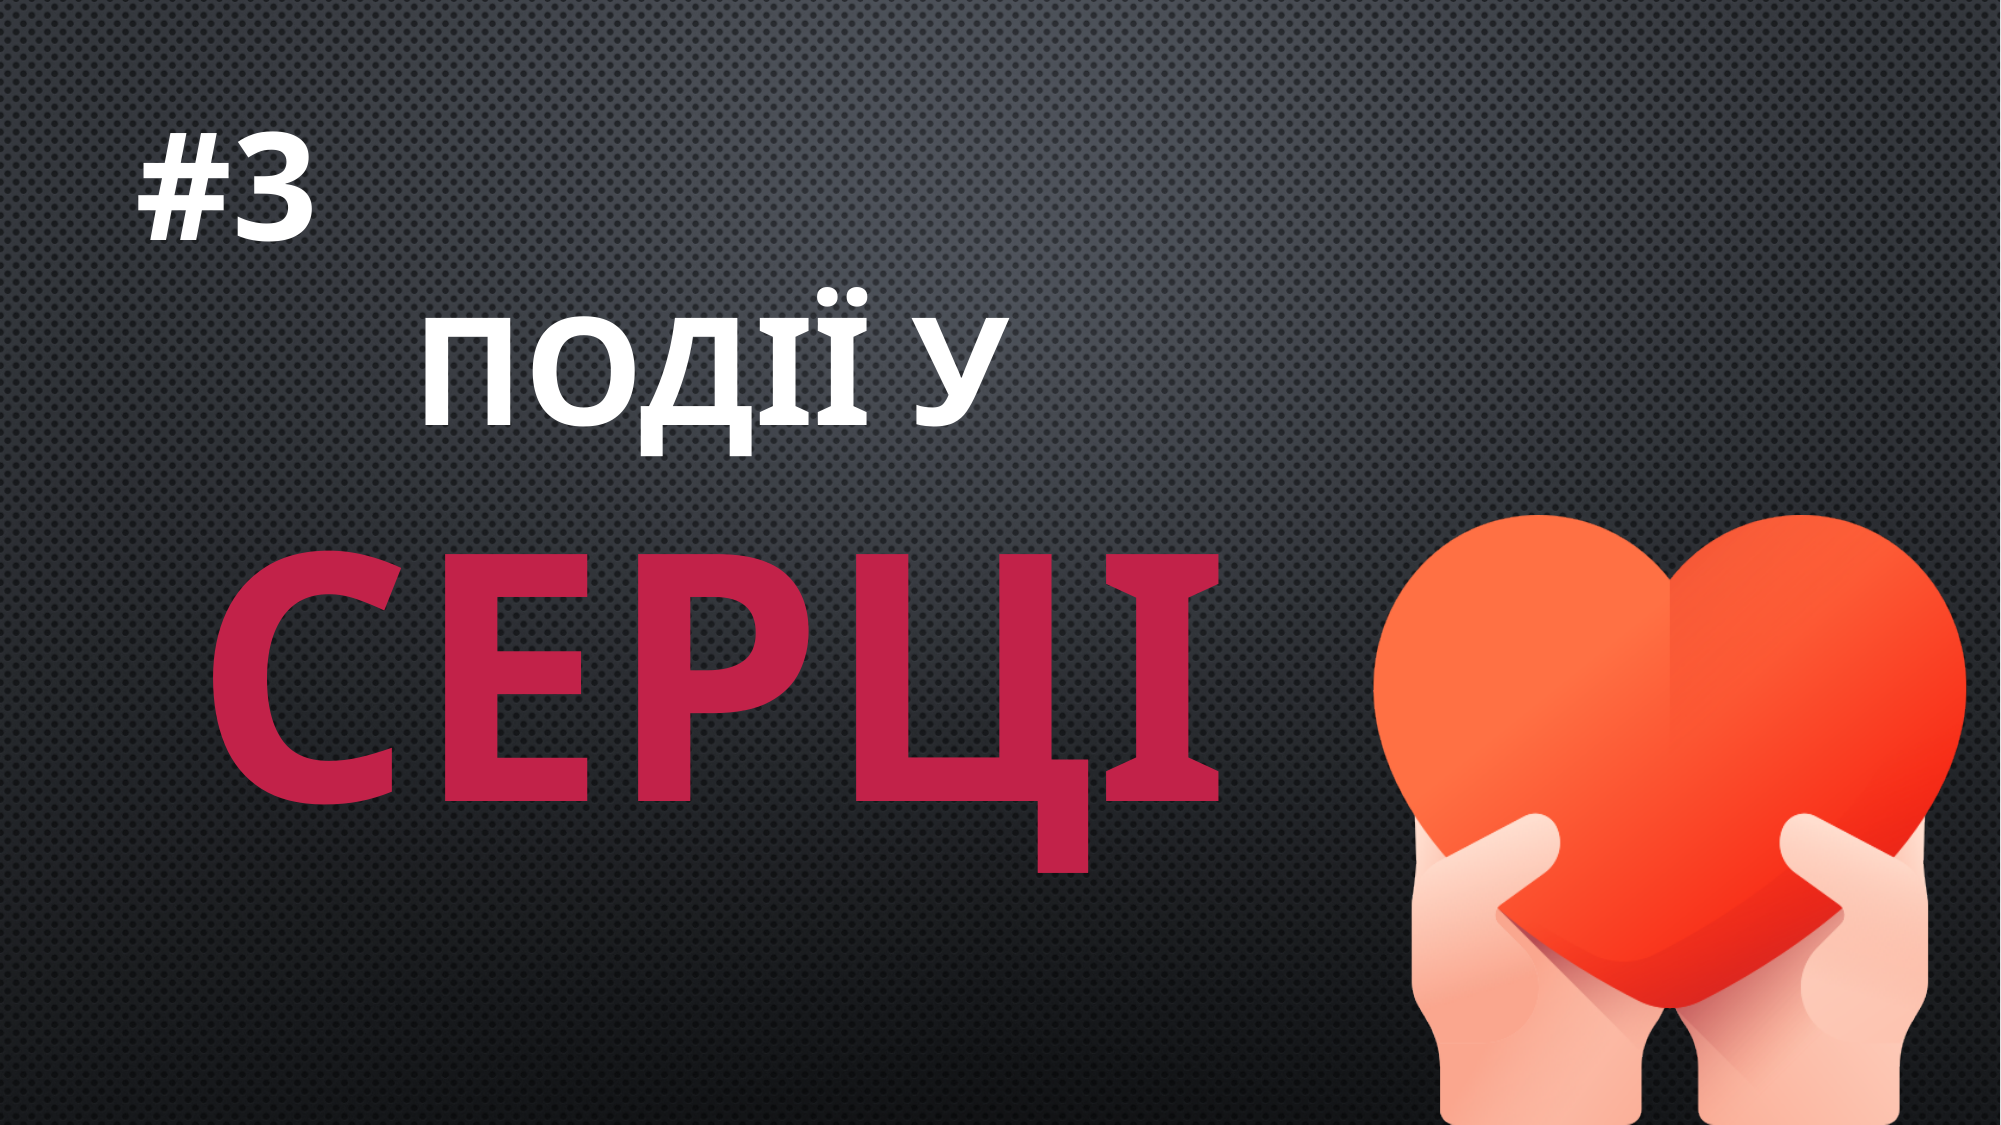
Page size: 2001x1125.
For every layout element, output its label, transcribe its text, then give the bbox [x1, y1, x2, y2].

text_box #3 [78, 83, 375, 283]
subtitle ПОДІЇ У СЕРЦІ [0, 268, 1424, 933]
picture [1365, 515, 1975, 1125]
